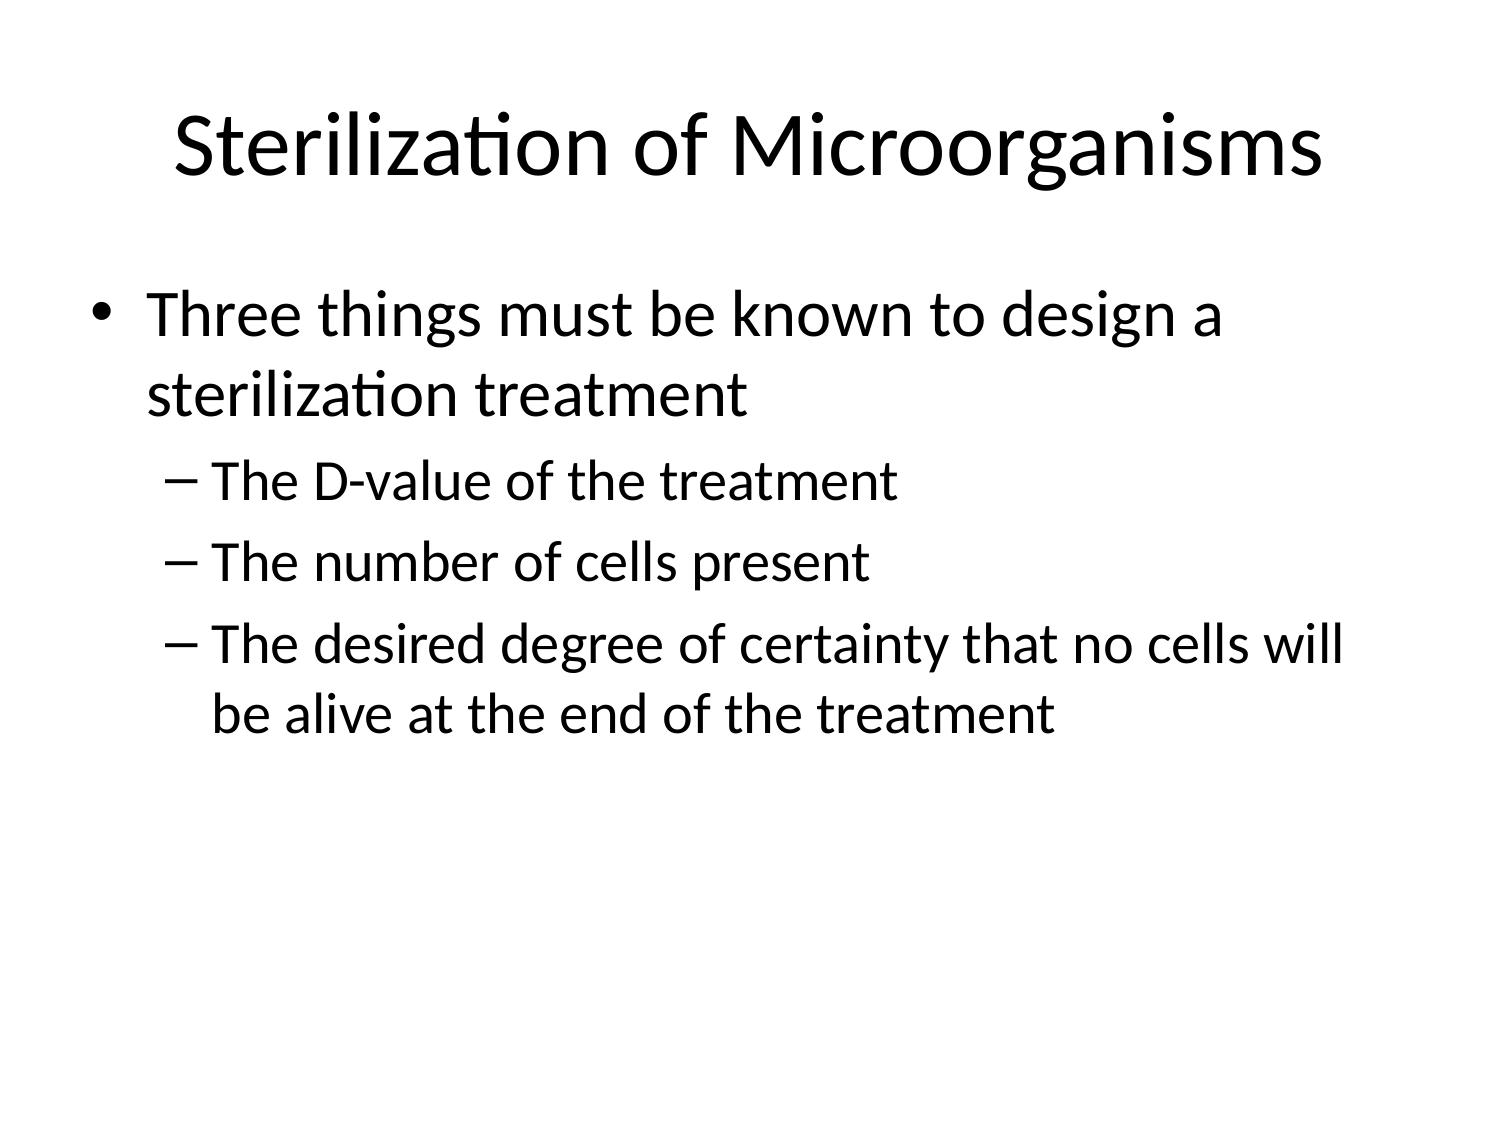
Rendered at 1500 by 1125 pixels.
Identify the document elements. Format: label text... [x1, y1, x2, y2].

list Three things must be known to design a sterilization treatment The D-value of the treatment The number of cells present The desired degree of certainty that no cells will be alive at the end of the treatment [75, 262, 1425, 1005]
title Sterilization of Microorganisms [75, 45, 1425, 233]
